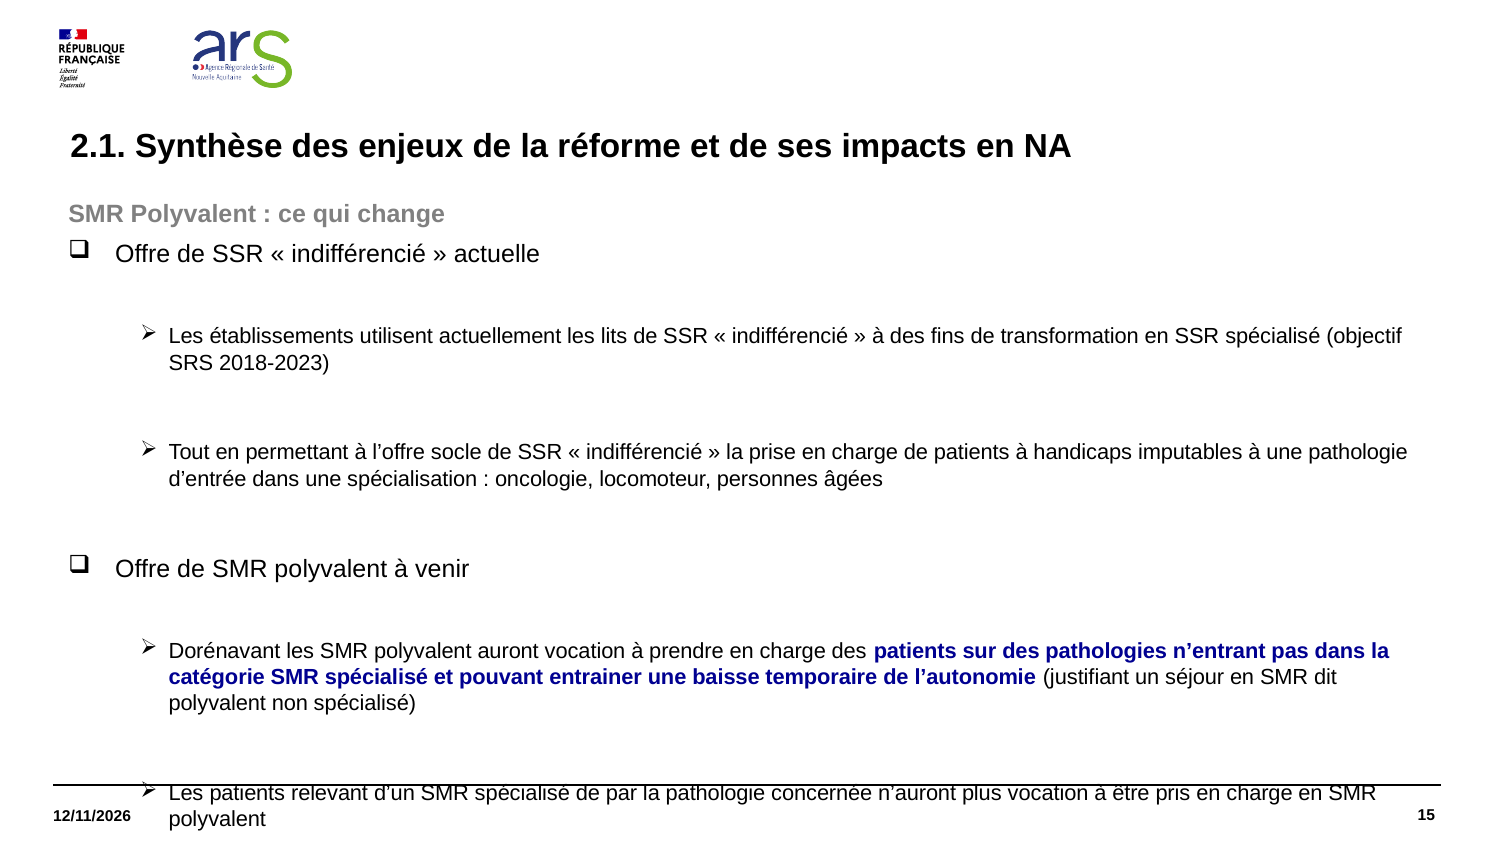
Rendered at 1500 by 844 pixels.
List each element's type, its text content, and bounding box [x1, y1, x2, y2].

title 2.1. Synthèse des enjeux de la réforme et de ses impacts en NA [53, 102, 1436, 192]
picture [47, 17, 136, 107]
slide_number 15 [1213, 784, 1436, 844]
list SMR Polyvalent : ce qui change Offre de SSR « indifférencié » actuelle Les établissements utilisent actuellement les lits de SSR « indifférencié » à des fins de transformation en SSR spécialisé (objectif SRS 2018-2023) Tout en permettant à l’offre socle de SSR « indifférencié » la prise en charge de patients à handicaps imputables à une pathologie d’entrée dans une spécialisation : oncologie, locomoteur, personnes âgées Offre de SMR polyvalent à venir Dorénavant les SMR polyvalent auront vocation à prendre en charge des patients sur des pathologies n’entrant pas dans la catégorie SMR spécialisé et pouvant entrainer une baisse temporaire de l’autonomie (justifiant un séjour en SMR dit polyvalent non spécialisé) Les patients relevant d’un SMR spécialisé de par la pathologie concernée n’auront plus vocation à être pris en charge en SMR polyvalent [53, 197, 1436, 753]
list [53, 185, 1459, 765]
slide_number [53, 787, 252, 844]
picture [192, 30, 292, 88]
